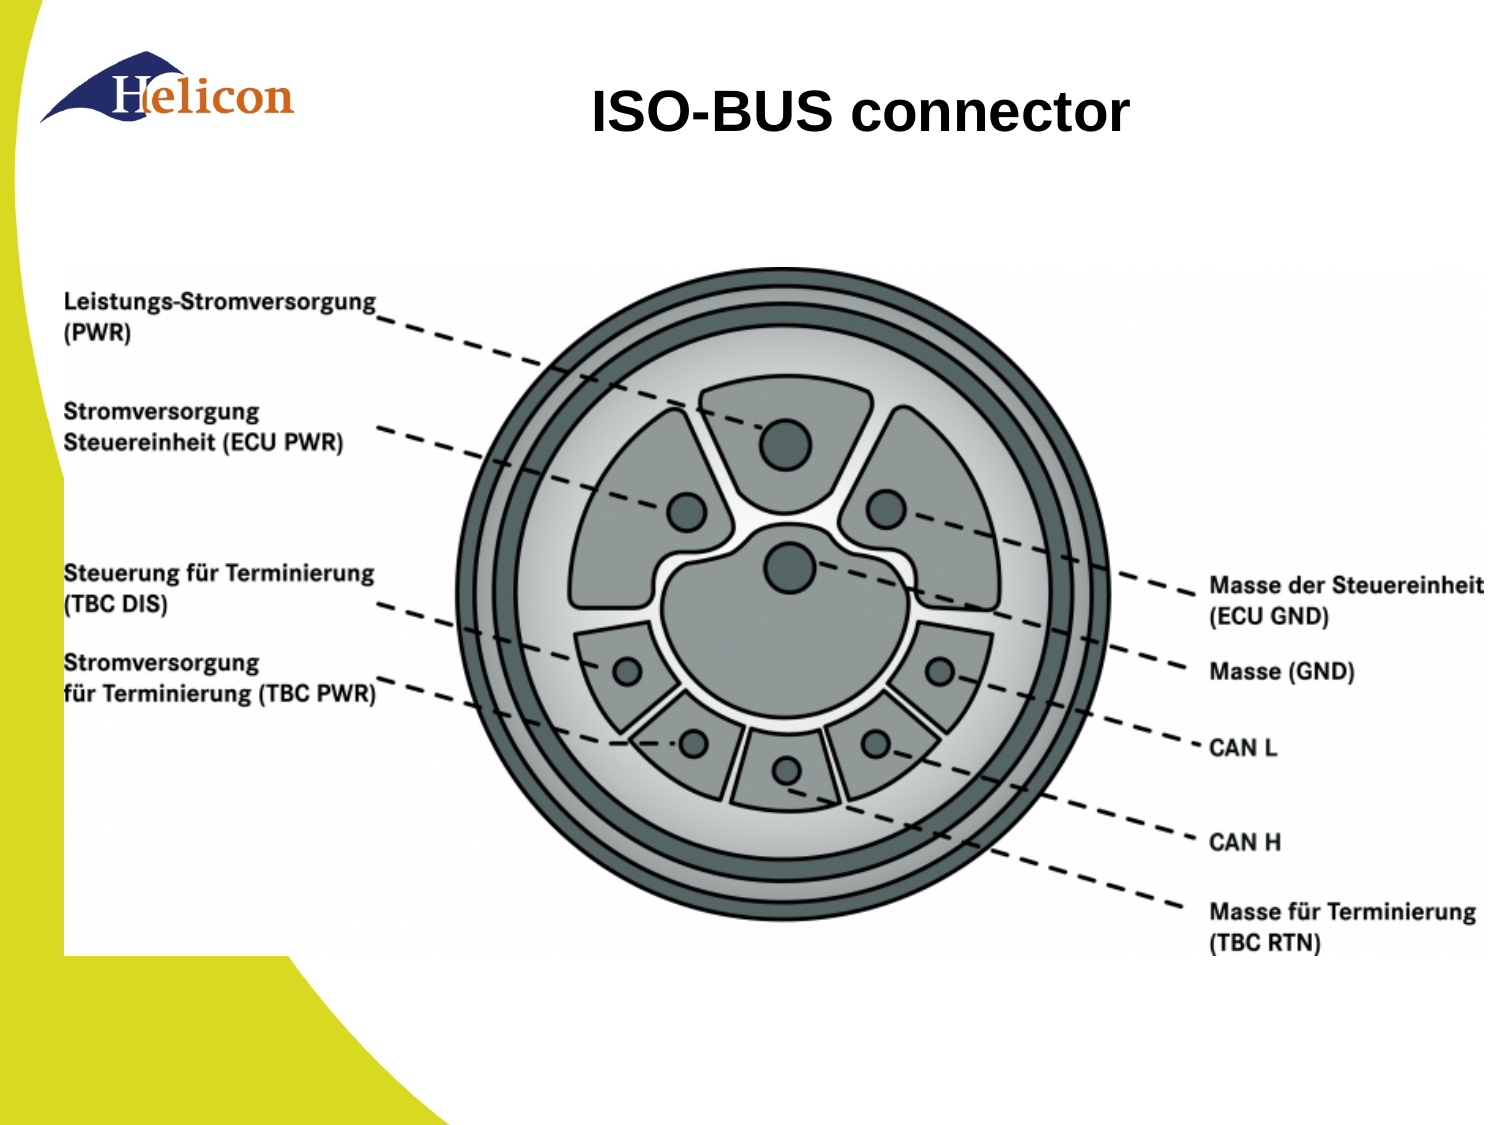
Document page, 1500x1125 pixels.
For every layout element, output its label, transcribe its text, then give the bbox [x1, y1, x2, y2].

picture [0, 0, 1500, 1125]
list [64, 266, 1484, 957]
title ISO-BUS connector [324, 54, 1415, 161]
